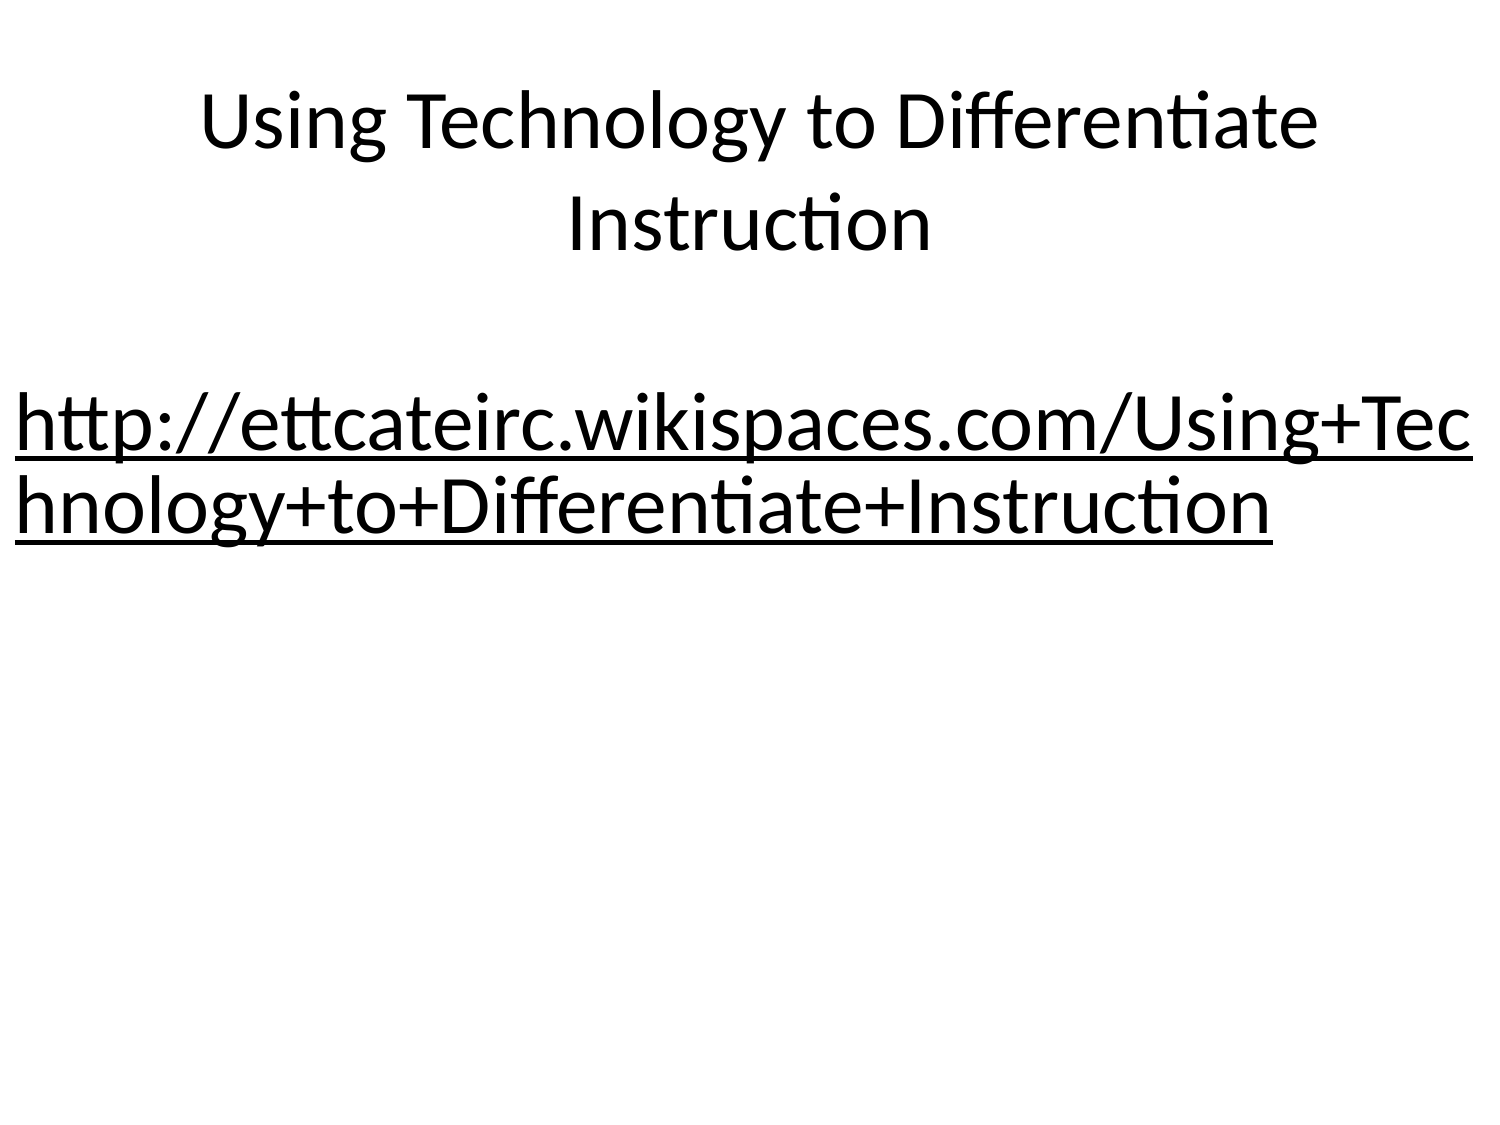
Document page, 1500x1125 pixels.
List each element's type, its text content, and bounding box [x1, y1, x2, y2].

text_box Using Technology to Differentiate Instruction http://ettcateirc.wikispaces.com/Using+Technology+to+Differentiate+Instruction [0, 49, 1500, 575]
